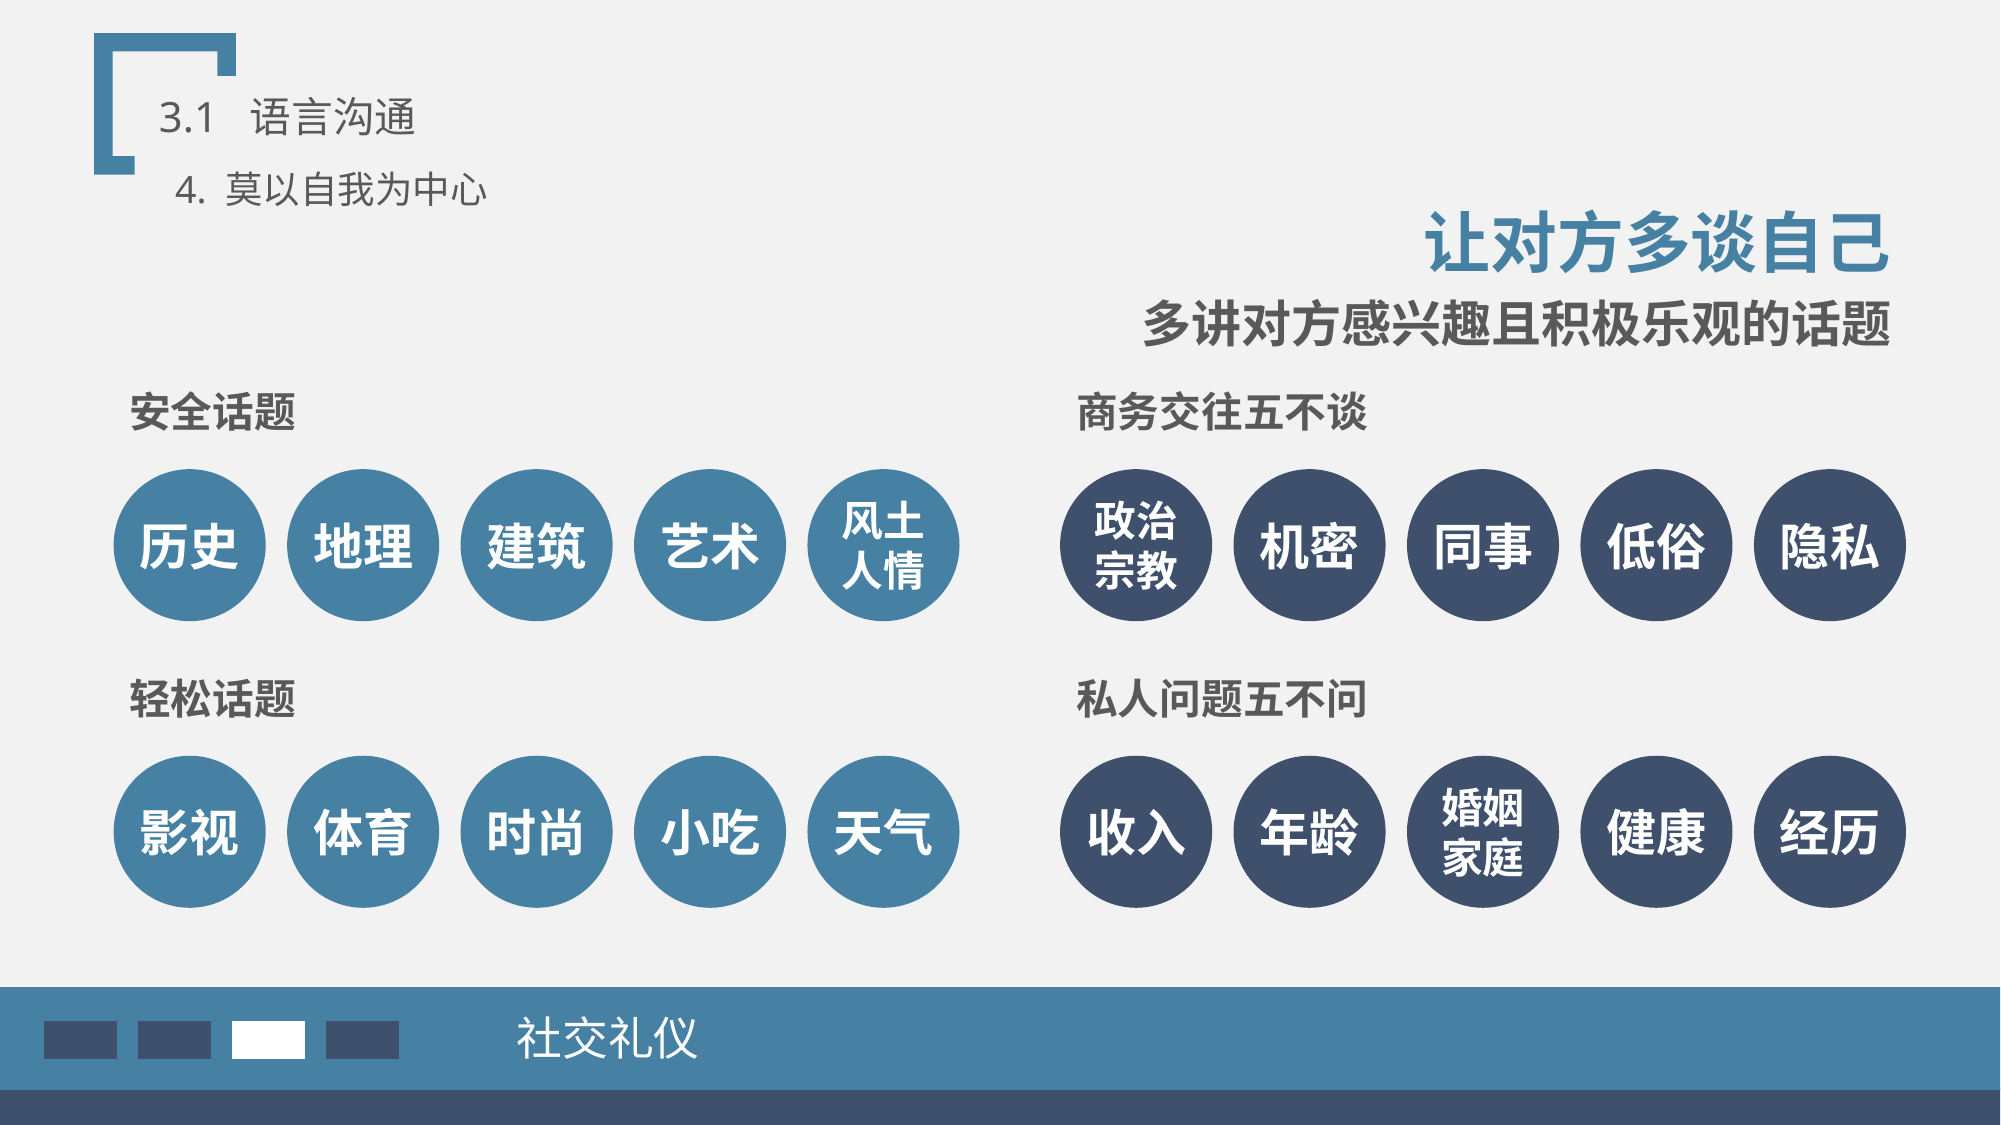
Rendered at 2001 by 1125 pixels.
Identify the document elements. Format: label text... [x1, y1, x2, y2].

text_box 风土人情 [806, 468, 961, 623]
text_box 经历 [1752, 754, 1908, 909]
text_box 低俗 [1579, 468, 1734, 623]
text_box 婚姻家庭 [1405, 754, 1561, 909]
text_box 机密 [1232, 468, 1387, 623]
text_box 私人问题五不问 [1061, 665, 1384, 731]
text_box 商务交往五不谈 [1061, 378, 1384, 443]
text_box 小吃 [632, 754, 788, 909]
text_box 影视 [112, 754, 267, 909]
text_box 政治宗教 [1059, 468, 1214, 623]
text_box 体育 [286, 754, 441, 909]
text_box 同事 [1405, 468, 1561, 623]
text_box 历史 [112, 468, 267, 623]
text_box 3.1 语言沟通 [144, 83, 734, 148]
text_box 年龄 [1232, 754, 1387, 909]
text_box 让对方多谈自己 多讲对方感兴趣且积极乐观的话题 [479, 176, 1906, 360]
text_box 天气 [806, 754, 961, 909]
text_box 隐私 [1752, 468, 1908, 623]
text_box 建筑 [459, 468, 614, 623]
text_box 收入 [1059, 754, 1214, 909]
text_box 地理 [286, 468, 441, 623]
text_box 安全话题 [114, 378, 312, 443]
text_box 4. 莫以自我为中心 [160, 158, 843, 218]
text_box 健康 [1579, 754, 1734, 909]
text_box 轻松话题 [114, 665, 312, 731]
text_box 时尚 [459, 754, 614, 909]
text_box 艺术 [632, 468, 788, 623]
